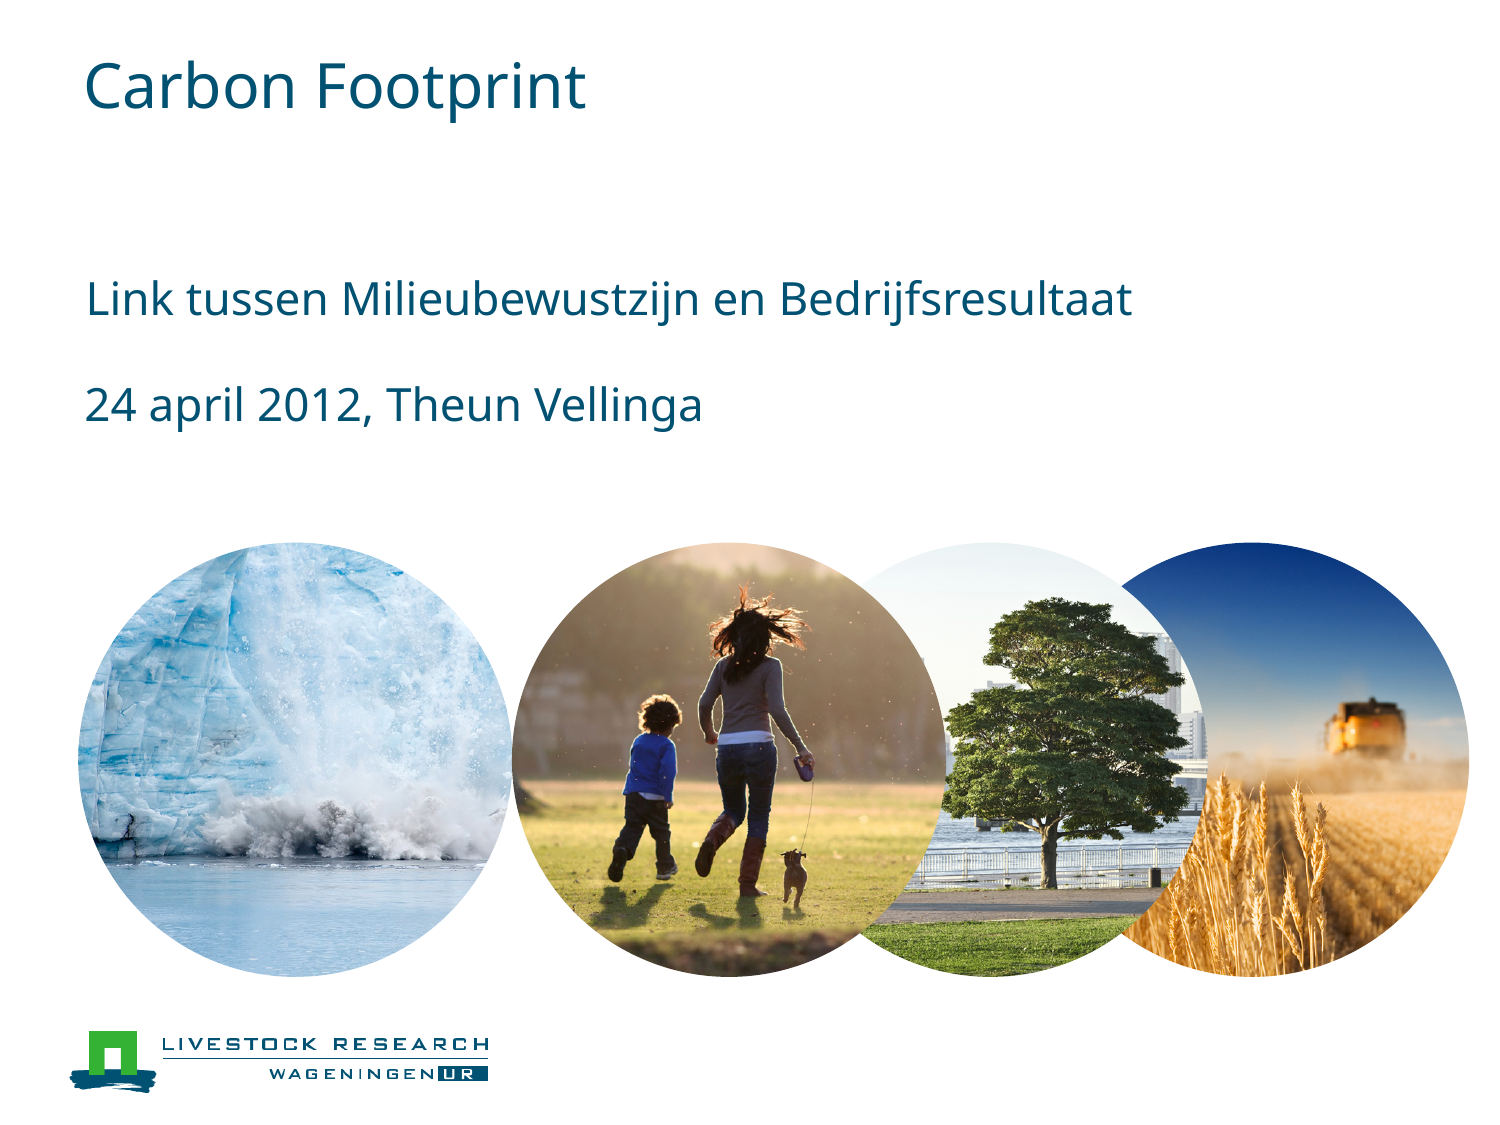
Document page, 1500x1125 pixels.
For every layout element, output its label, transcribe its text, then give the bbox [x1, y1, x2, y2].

list Link tussen Milieubewustzijn en Bedrijfsresultaat [79, 265, 1466, 327]
title Carbon Footprint [80, 37, 1466, 176]
list 24 april 2012, Theun Vellinga [78, 371, 1465, 432]
picture [0, 0, 1500, 1125]
